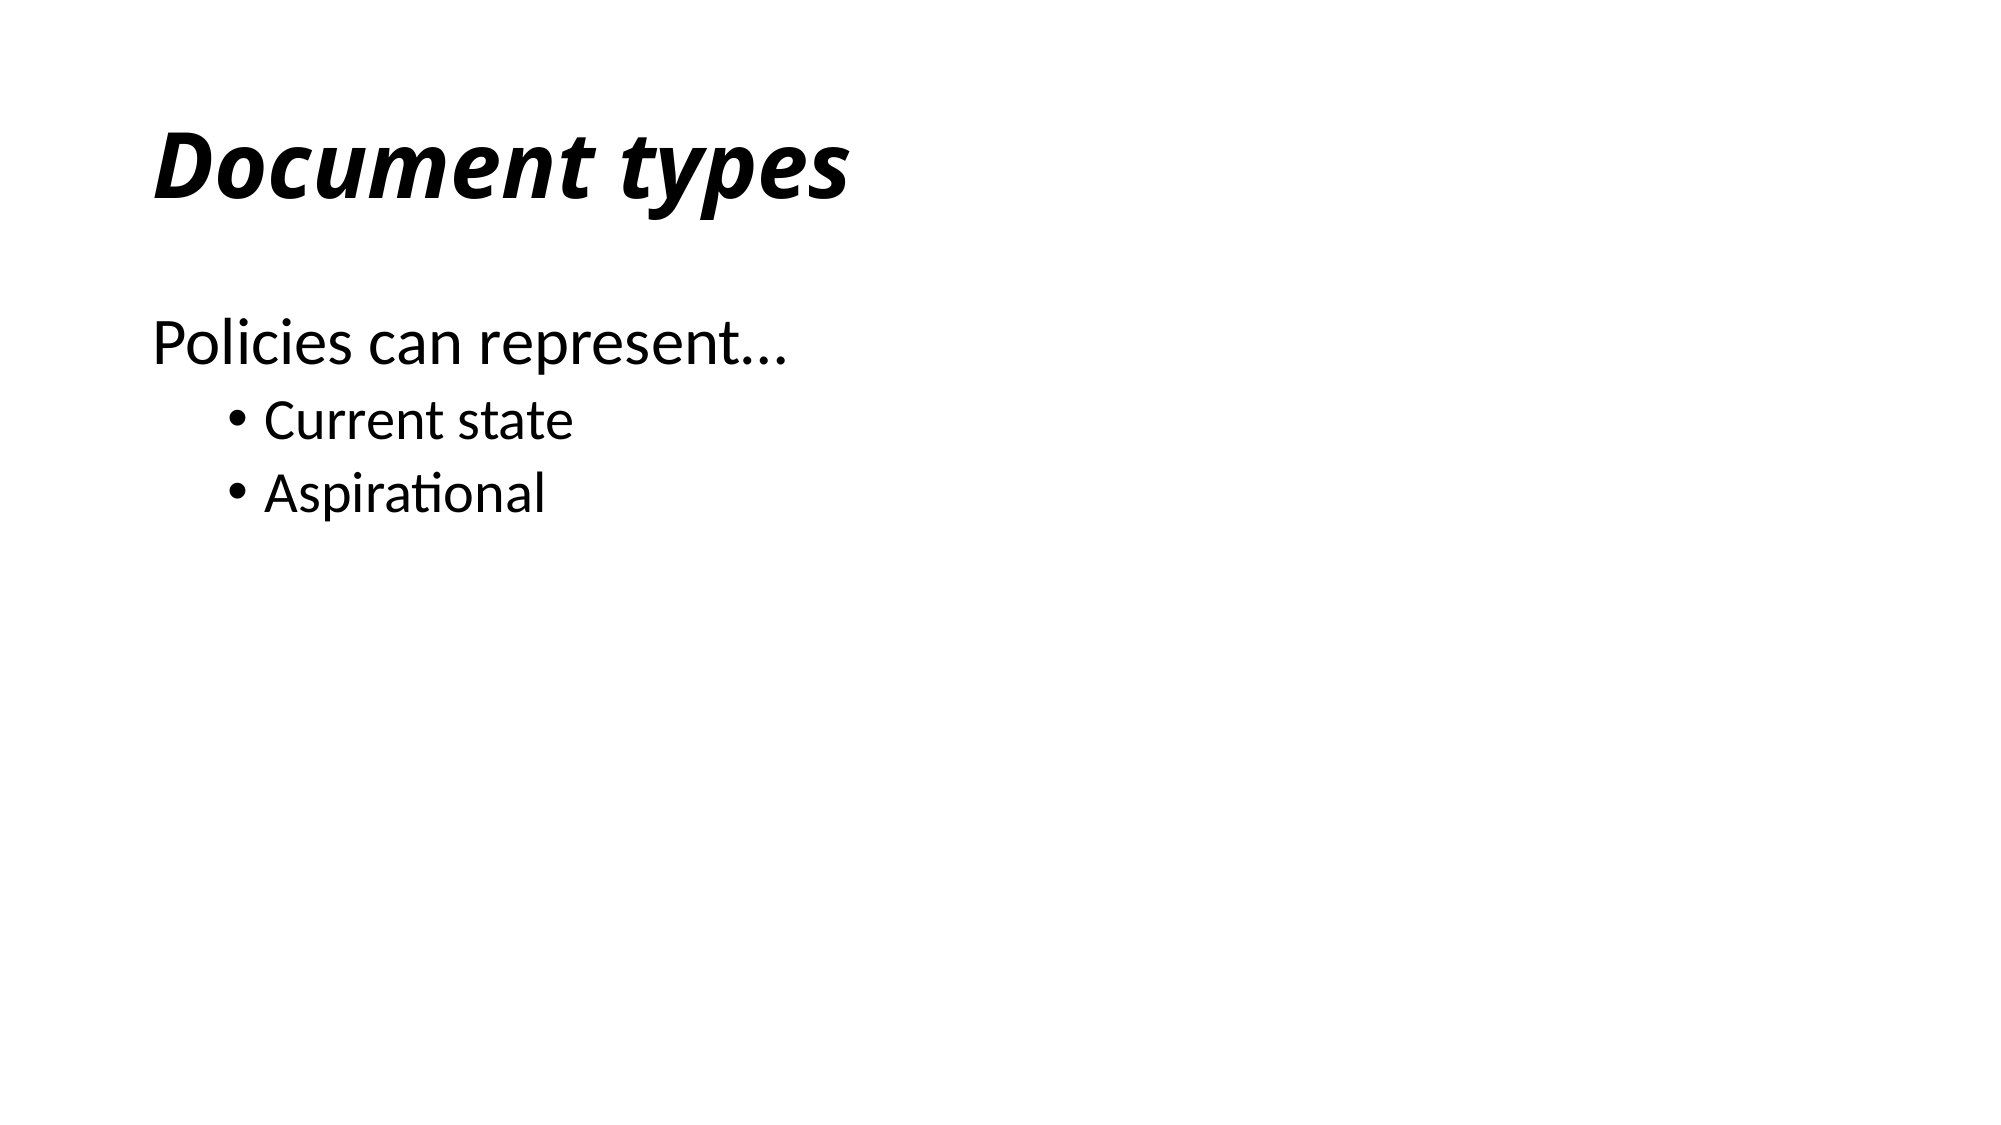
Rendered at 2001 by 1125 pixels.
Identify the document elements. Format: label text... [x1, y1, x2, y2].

list Policies can represent… Current state Aspirational [137, 299, 1863, 1014]
title Document types [137, 59, 1863, 278]
